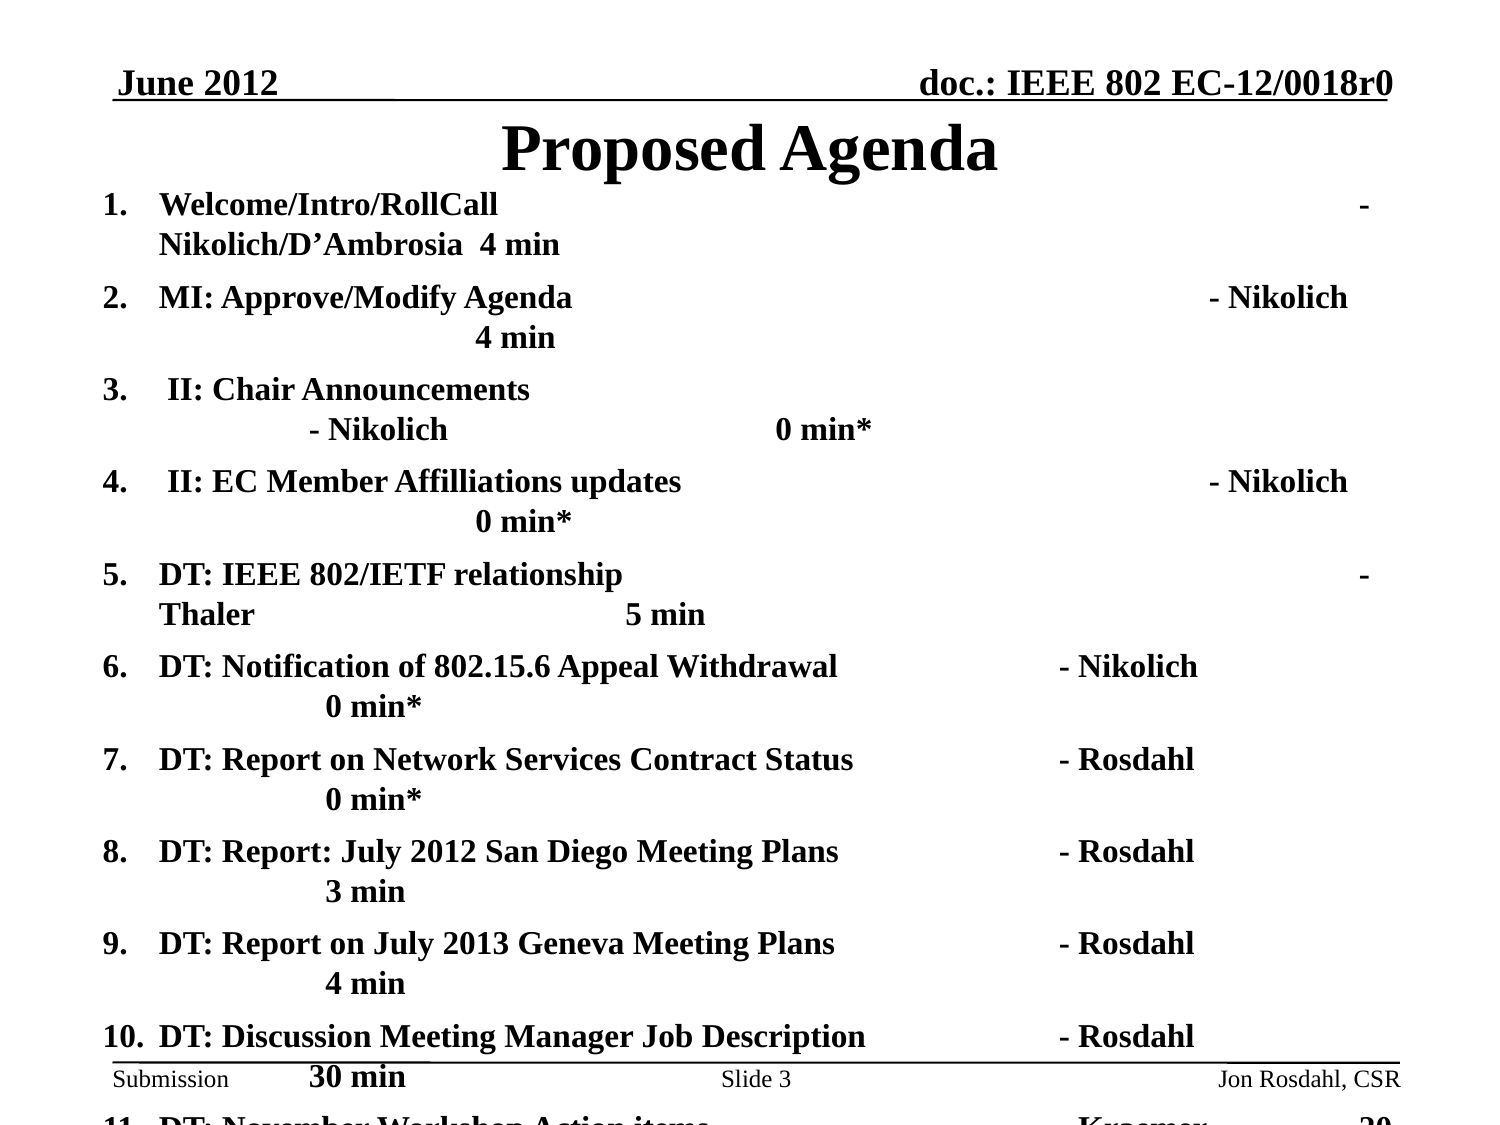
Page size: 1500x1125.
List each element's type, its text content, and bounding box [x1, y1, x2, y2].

slide_number Slide 3 [712, 1063, 800, 1123]
title Proposed Agenda [112, 111, 1388, 174]
footer Jon Rosdahl, CSR [1031, 1063, 1402, 1093]
list Welcome/Intro/RollCall - Nikolich/D’Ambrosia 4 min MI: Approve/Modify Agenda - Nikolich 4 min II: Chair Announcements - Nikolich 0 min* II: EC Member Affilliations updates - Nikolich 0 min* DT: IEEE 802/IETF relationship - Thaler 5 min DT: Notification of 802.15.6 Appeal Withdrawal - Nikolich 0 min* DT: Report on Network Services Contract Status - Rosdahl 0 min* DT: Report: July 2012 San Diego Meeting Plans - Rosdahl 3 min DT: Report on July 2013 Geneva Meeting Plans - Rosdahl 4 min DT: Discussion Meeting Manager Job Description - Rosdahl 30 min DT: November Workshop Action items - Kraemer 20 min ME: 802.22.2 – Sponsor Ballot Completion - Mody 10 min DT: Proposed change to Ops Manual Section 11 - Chaplin 10 min DT: IMAT support for Participation less than 75% of a mtg. - Thaler 10 min DT: Report on Single Sales Channel Update - McCabe 3 min AOB - 12 min [87, 174, 1438, 1063]
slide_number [116, 58, 507, 104]
